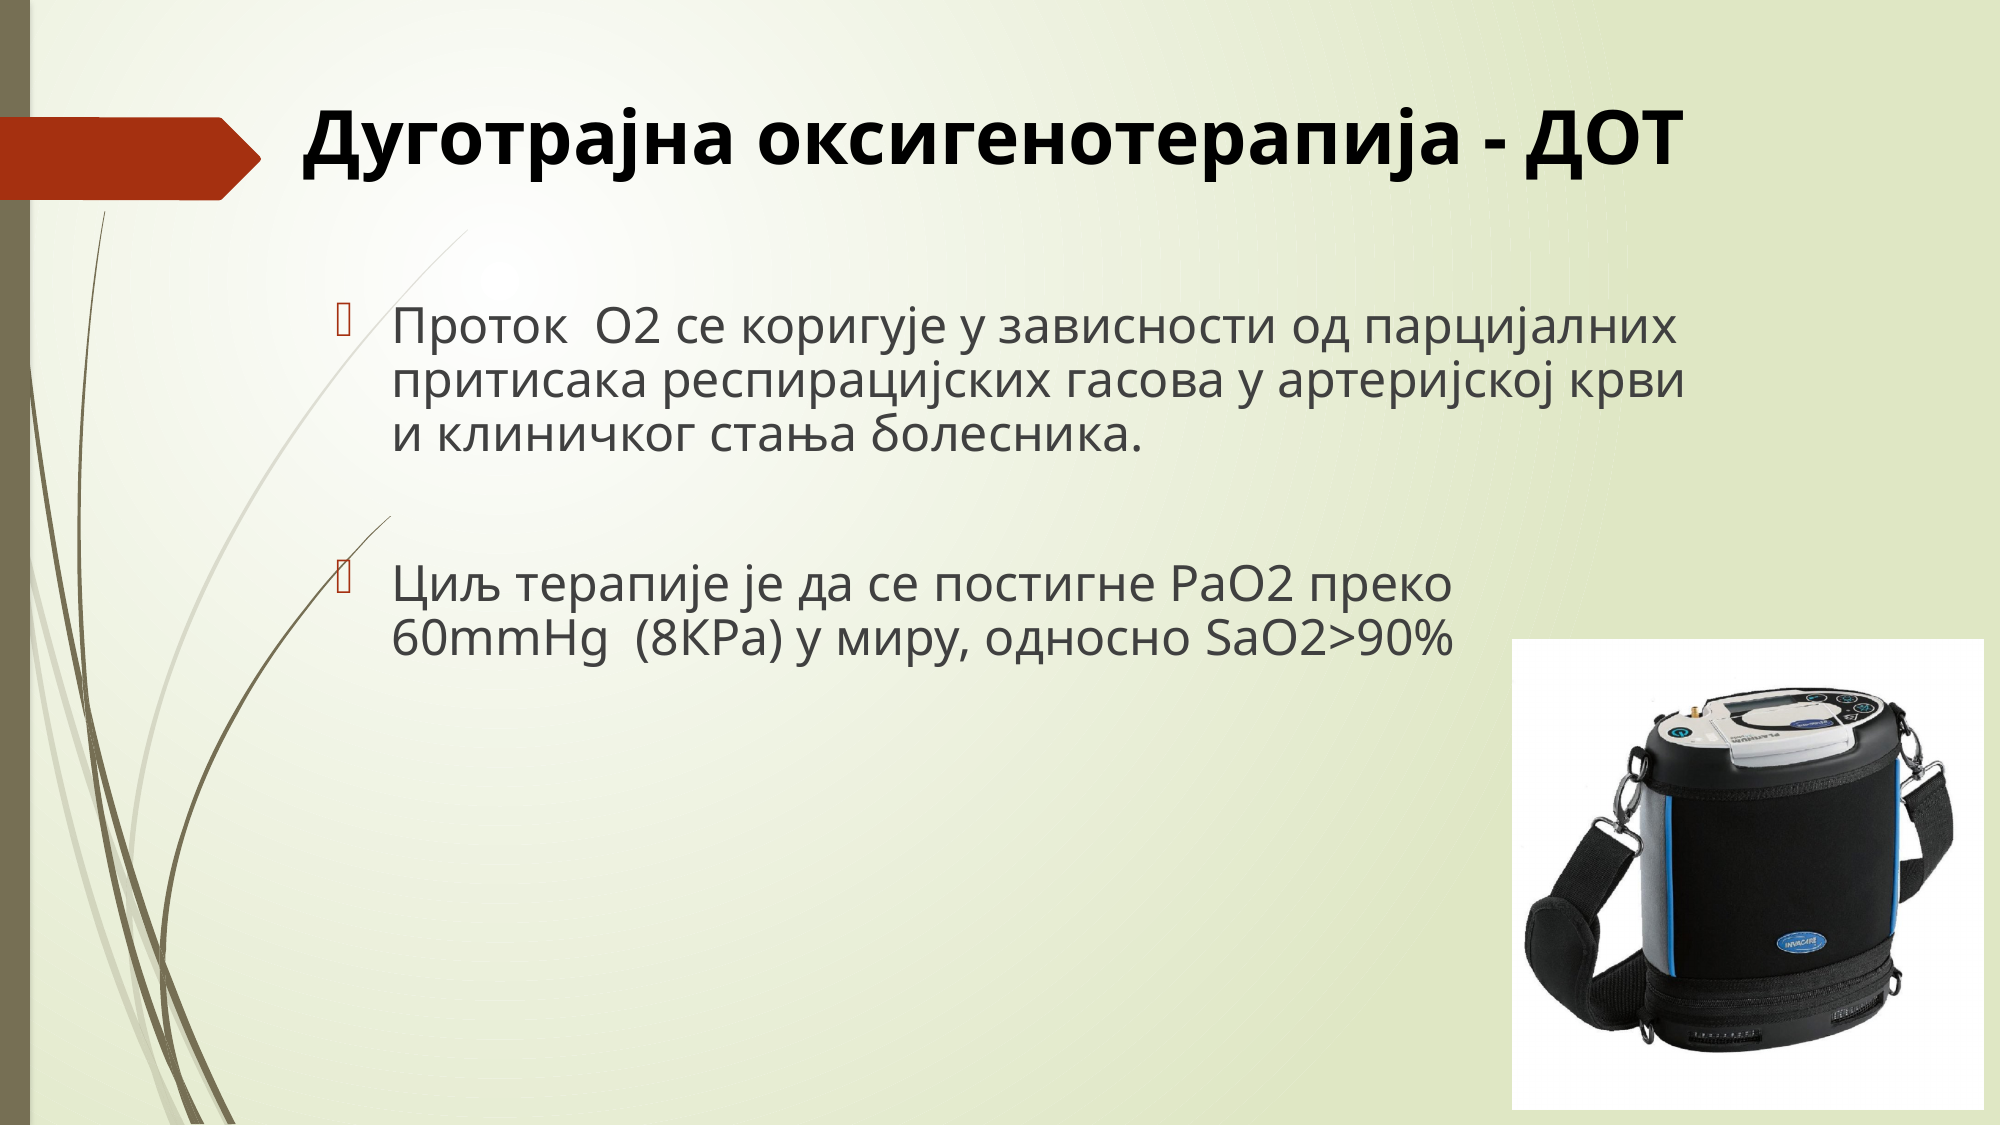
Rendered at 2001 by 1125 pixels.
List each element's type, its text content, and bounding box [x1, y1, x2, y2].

list Проток O2 се коригује у зависности од парцијалних притисака респирацијских гасова у артеријској крви и клиничког стања болесника. Циљ терапије је да се постигне PaO2 преко 60mmHg (8КPa) у миру, односно SaO2>90% [320, 292, 1704, 1125]
title Дуготрајна оксигенотерапија - ДОТ [288, 82, 1871, 270]
picture [1512, 638, 1984, 1111]
